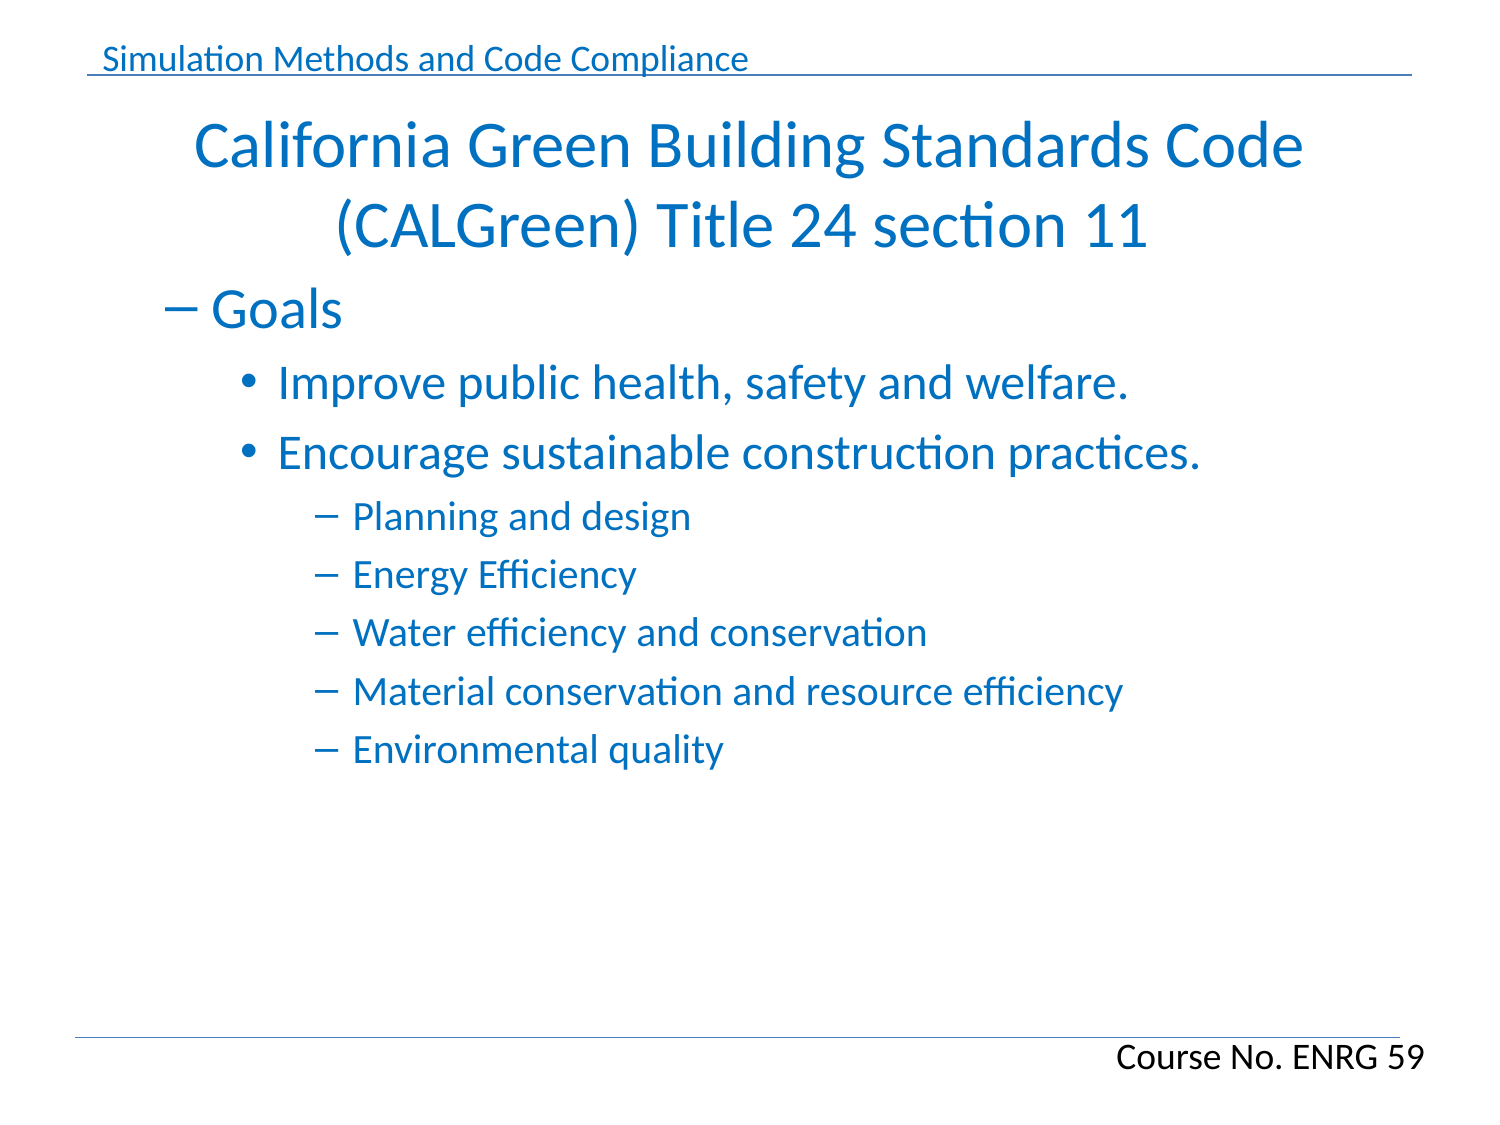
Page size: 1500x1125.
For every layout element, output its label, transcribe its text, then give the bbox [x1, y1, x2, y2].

list Goals Improve public health, safety and welfare. Encourage sustainable construction practices. Planning and design Energy Efficiency Water efficiency and conservation Material conservation and resource efficiency Environmental quality [75, 275, 1425, 1005]
title California Green Building Standards Code (CALGreen) Title 24 section 11 [75, 87, 1425, 275]
